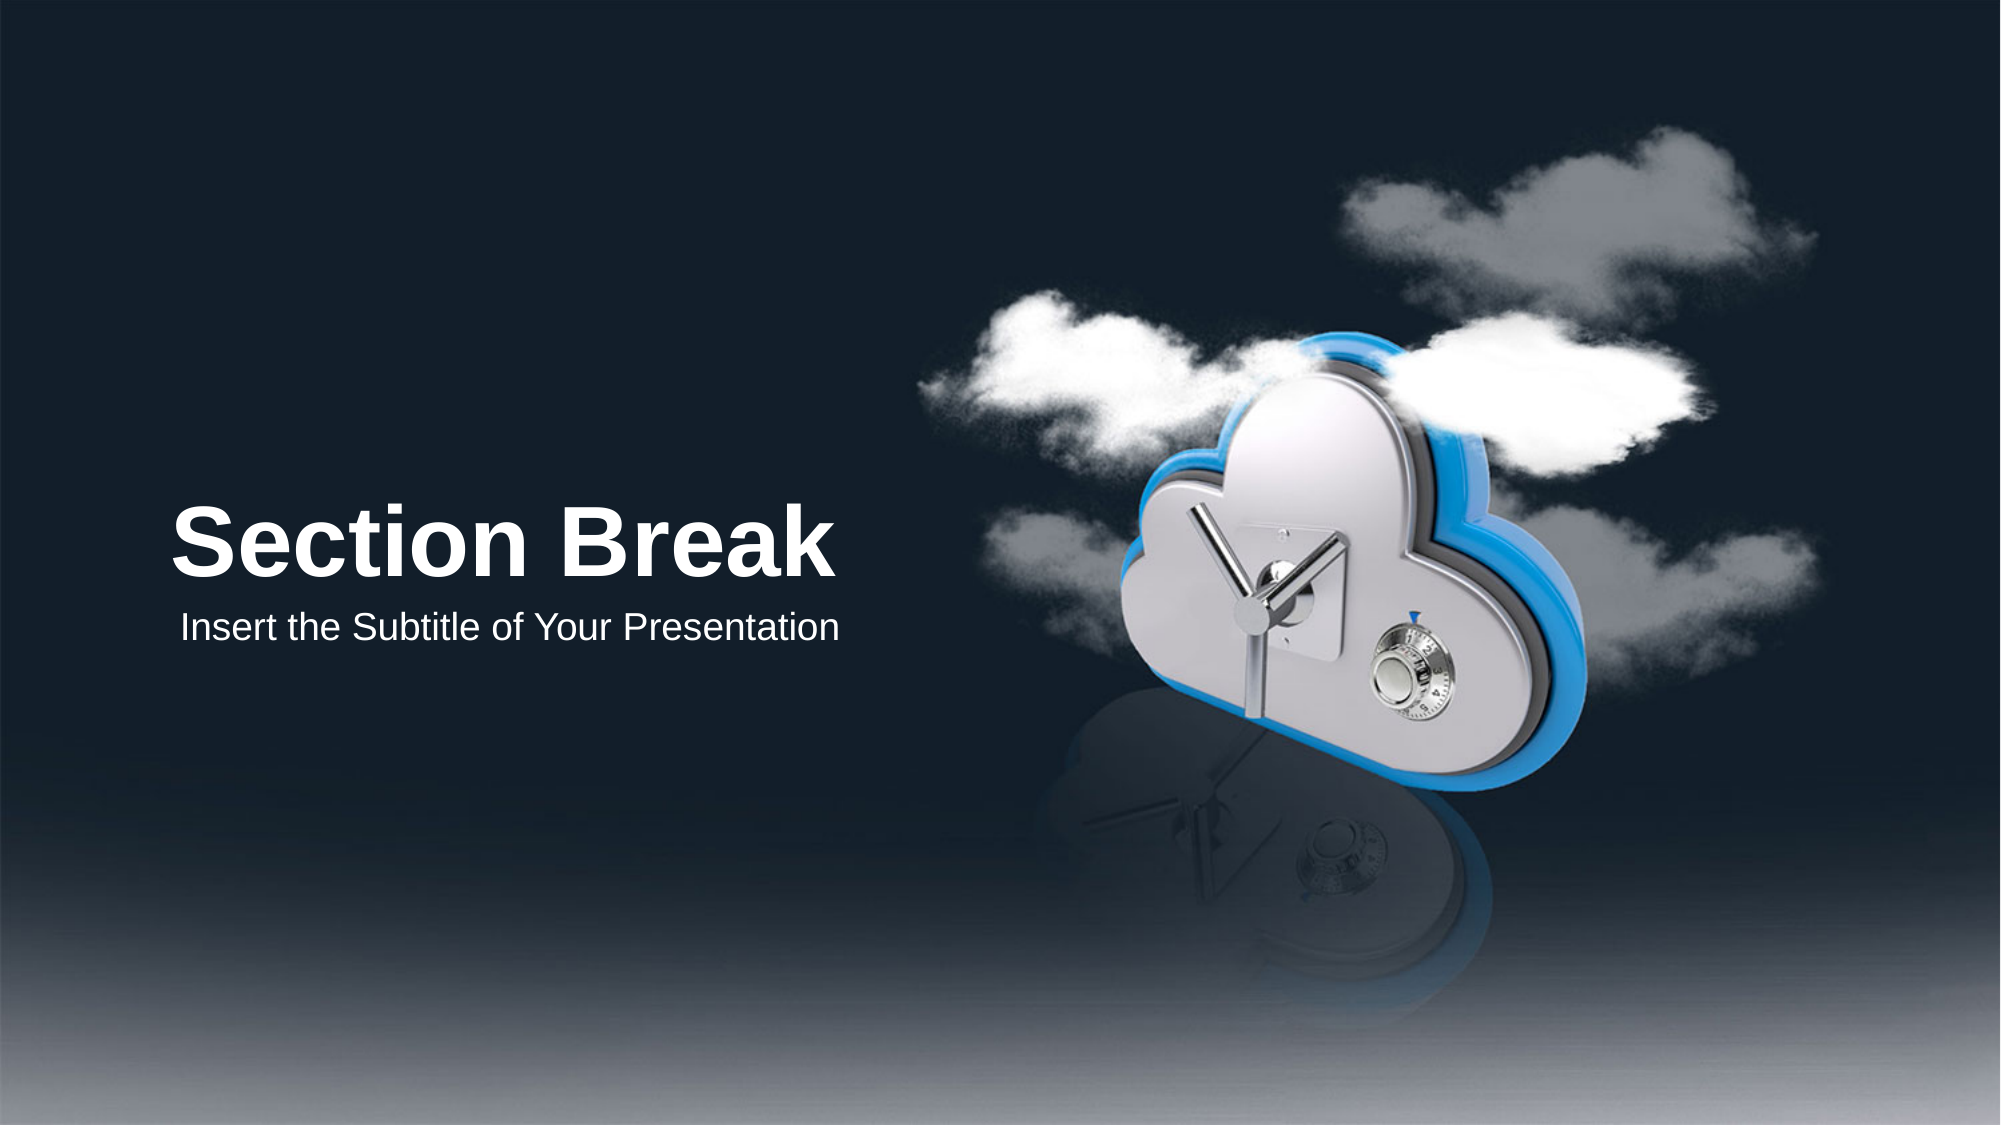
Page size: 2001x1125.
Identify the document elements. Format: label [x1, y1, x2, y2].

text_box [67, 468, 855, 657]
picture [0, 0, 2001, 1125]
